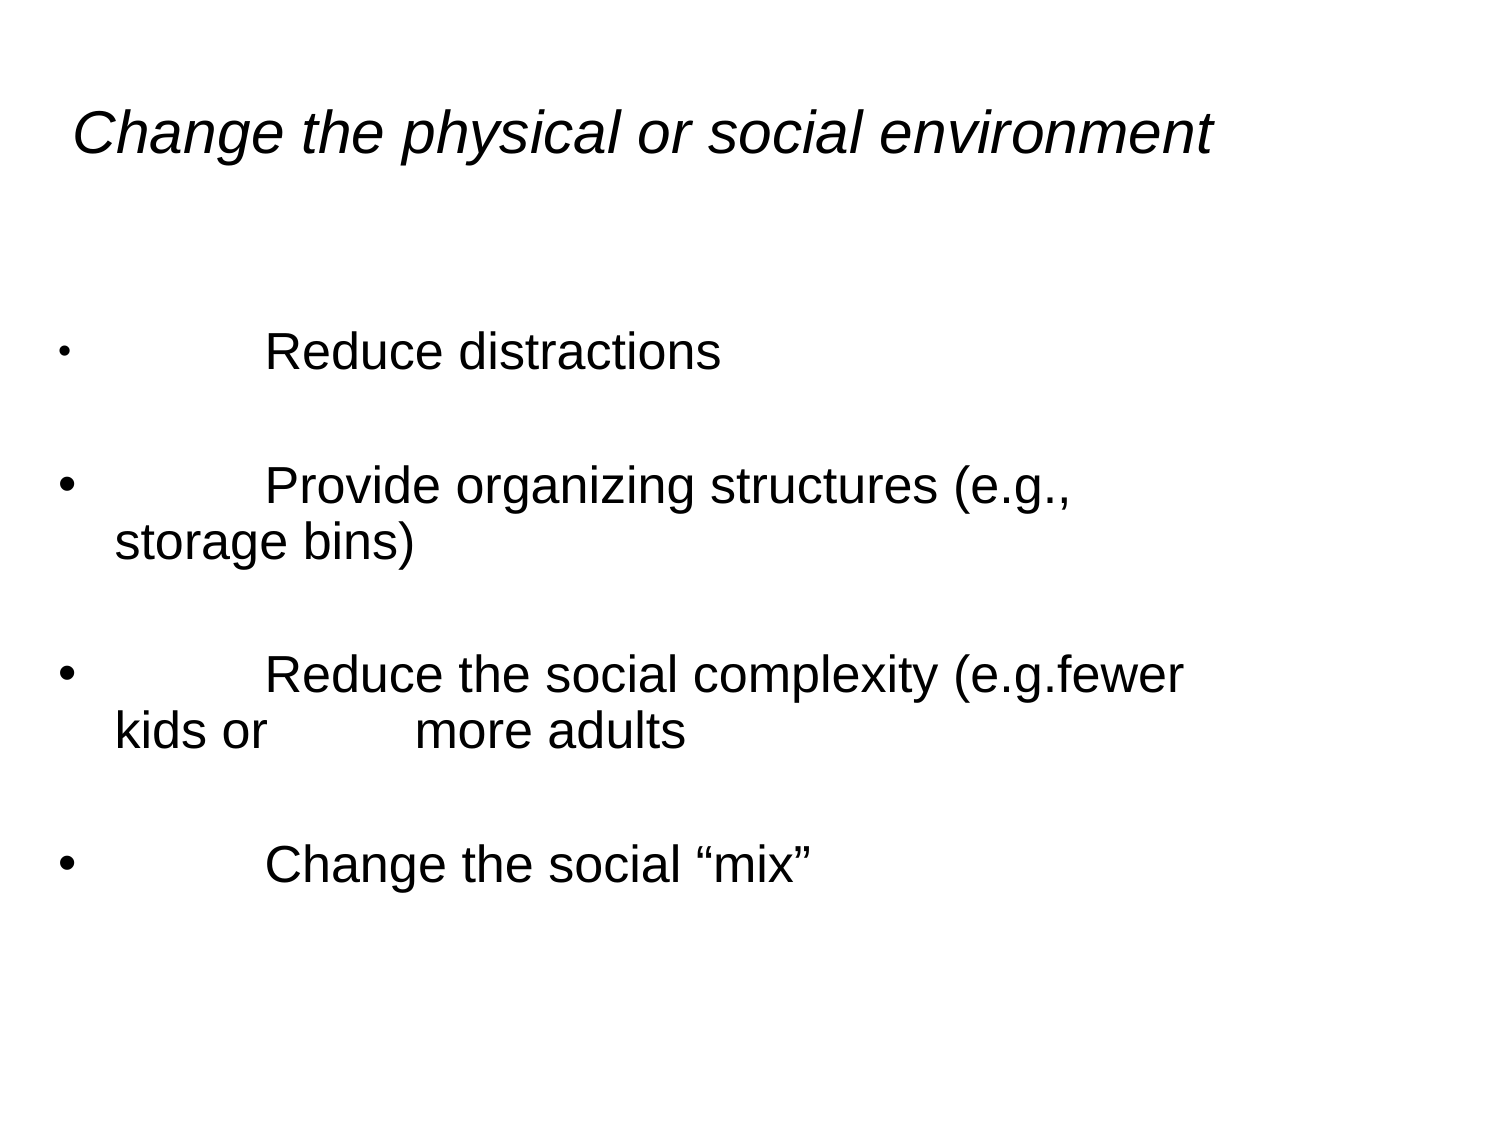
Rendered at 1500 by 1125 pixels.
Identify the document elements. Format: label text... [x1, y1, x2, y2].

list Reduce distractions Provide organizing structures (e.g., storage bins) Reduce the social complexity (e.g.fewer kids or more adults Change the social “mix” [43, 262, 1220, 920]
title Change the physical or social environment [35, 59, 1252, 200]
